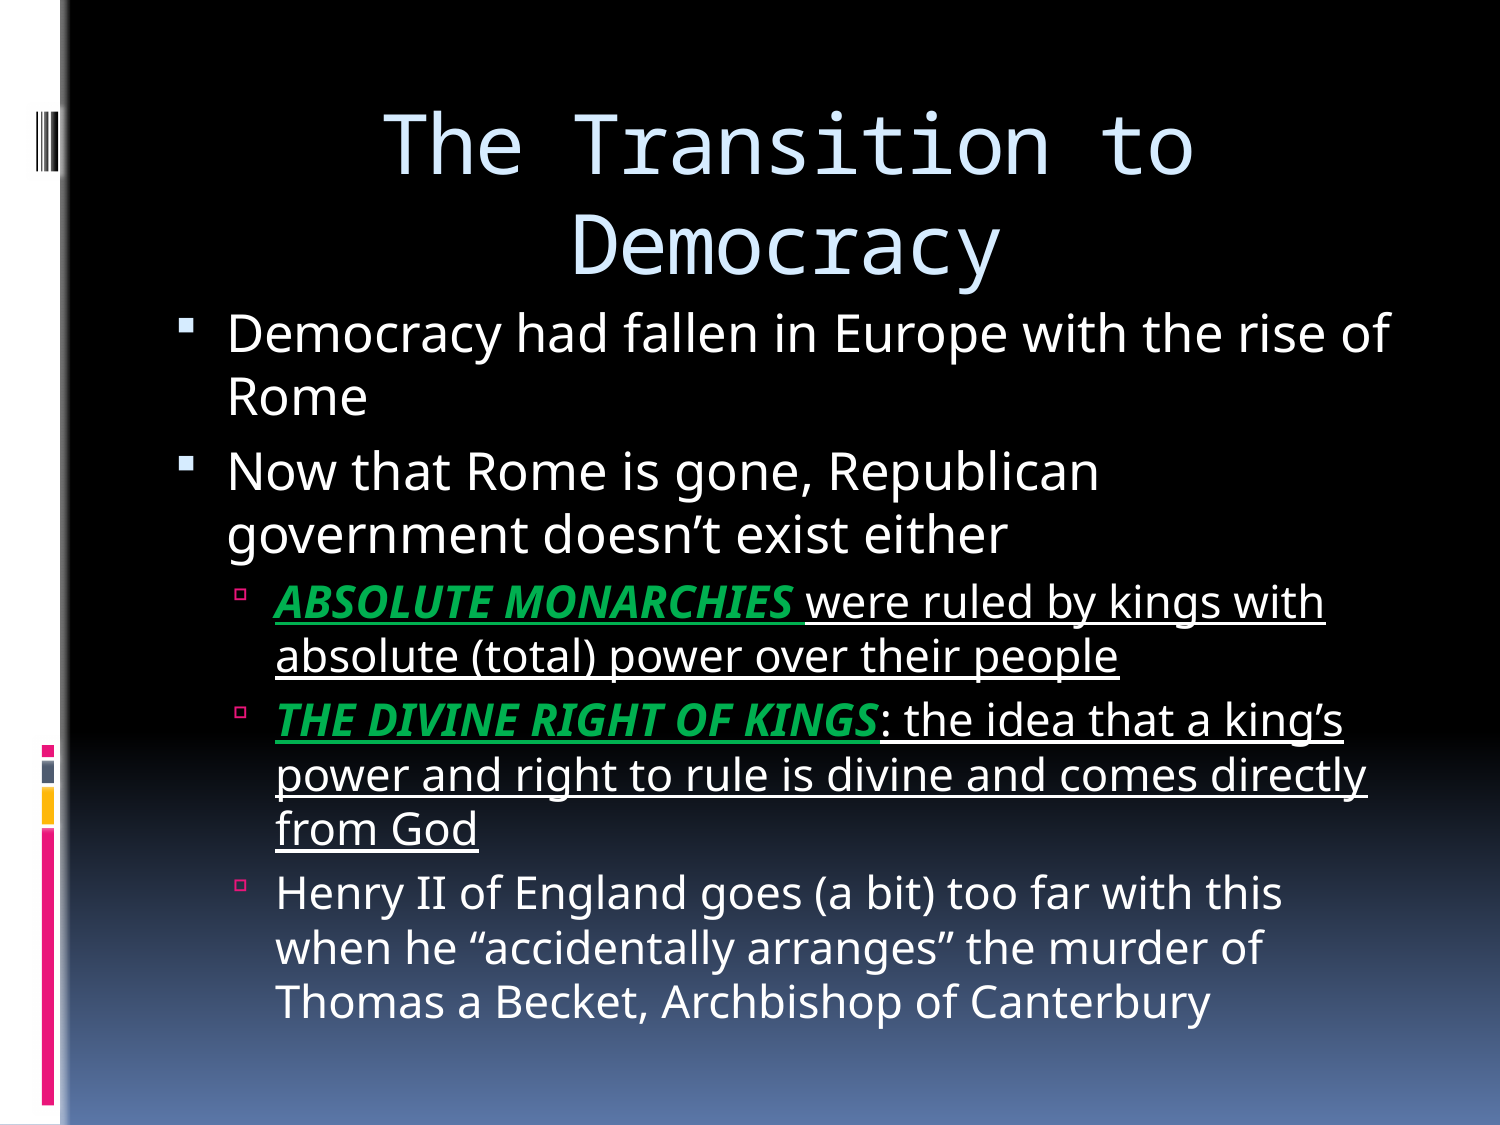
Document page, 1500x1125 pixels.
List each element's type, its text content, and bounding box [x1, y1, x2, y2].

list Democracy had fallen in Europe with the rise of Rome Now that Rome is gone, Republican government doesn’t exist either ABSOLUTE MONARCHIES were ruled by kings with absolute (total) power over their people THE DIVINE RIGHT OF KINGS: the idea that a king’s power and right to rule is divine and comes directly from God Henry II of England goes (a bit) too far with this when he “accidentally arranges” the murder of Thomas a Becket, Archbishop of Canterbury [150, 292, 1425, 1043]
title The Transition to Democracy [150, 83, 1425, 234]
